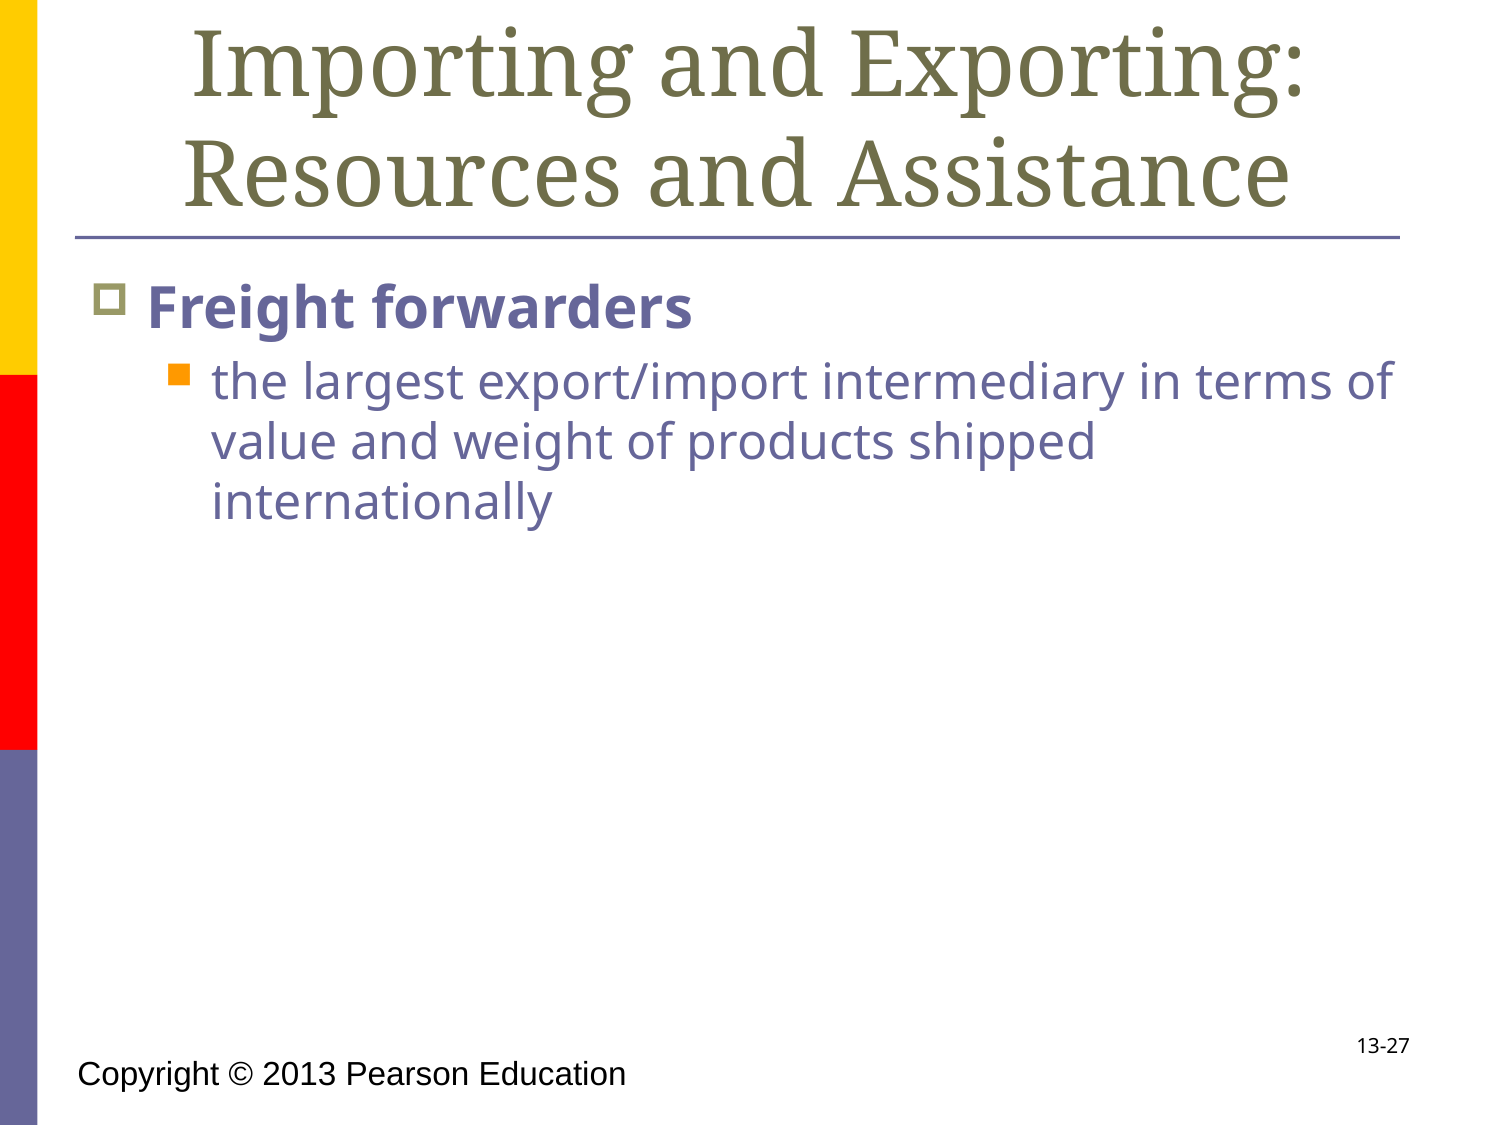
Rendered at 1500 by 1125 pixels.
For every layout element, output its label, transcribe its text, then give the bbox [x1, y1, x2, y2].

title Importing and Exporting: Resources and Assistance [75, 45, 1425, 233]
list Freight forwarders the largest export/import intermediary in terms of value and weight of products shipped internationally [75, 262, 1425, 1006]
slide_number 13-27 [1074, 1025, 1425, 1100]
